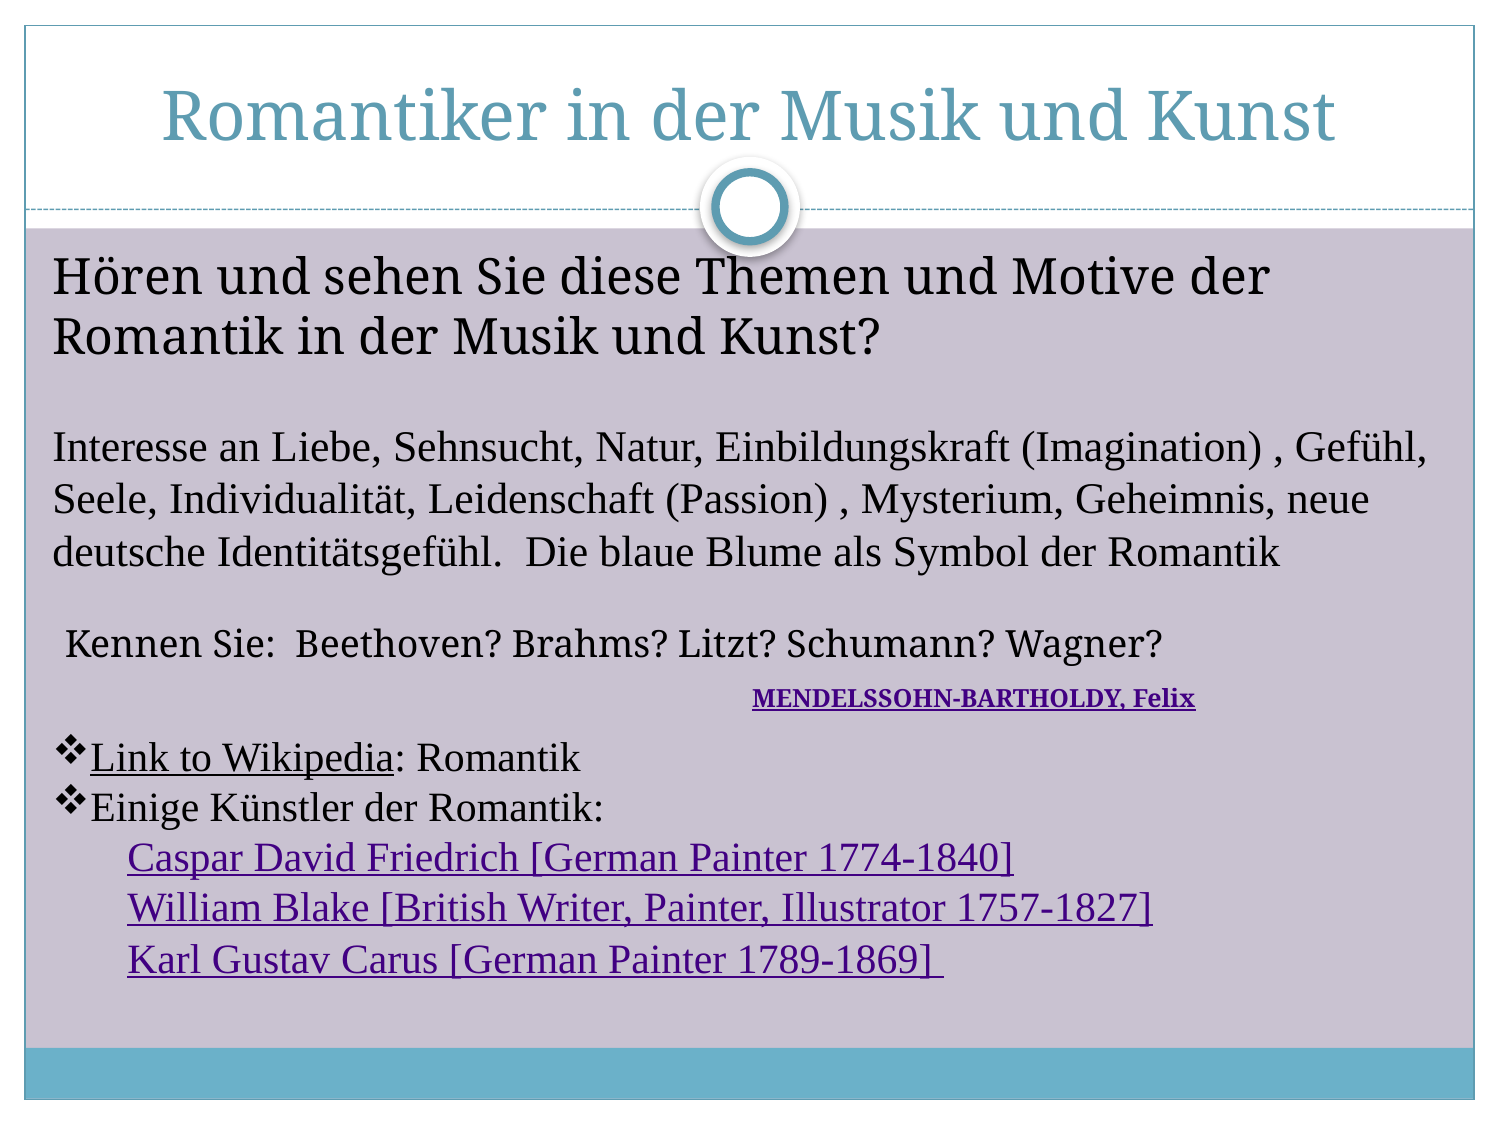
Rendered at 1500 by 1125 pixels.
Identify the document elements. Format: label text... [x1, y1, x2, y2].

text_box Kennen Sie: Beethoven? Brahms? Litzt? Schumann? Wagner? [49, 612, 1439, 673]
text_box MENDELSSOHN-BARTHOLDY, Felix [737, 675, 1350, 754]
title Romantiker in der Musik und Kunst [49, 37, 1450, 162]
text_box Hören und sehen Sie diese Themen und Motive der Romantik in der Musik und Kunst? Interesse an Liebe, Sehnsucht, Natur, Einbildungskraft (Imagination) , Gefühl, Seele, Individualität, Leidenschaft (Passion) , Mysterium, Geheimnis, neue deutsche Identitätsgefühl. Die blaue Blume als Symbol der Romantik Link to Wikipedia: Romantik Einige Künstler der Romantik: Caspar David Friedrich [German Painter 1774-1840] William Blake [British Writer, Painter, Illustrator 1757-1827] Karl Gustav Carus [German Painter 1789-1869] [37, 237, 1463, 1035]
